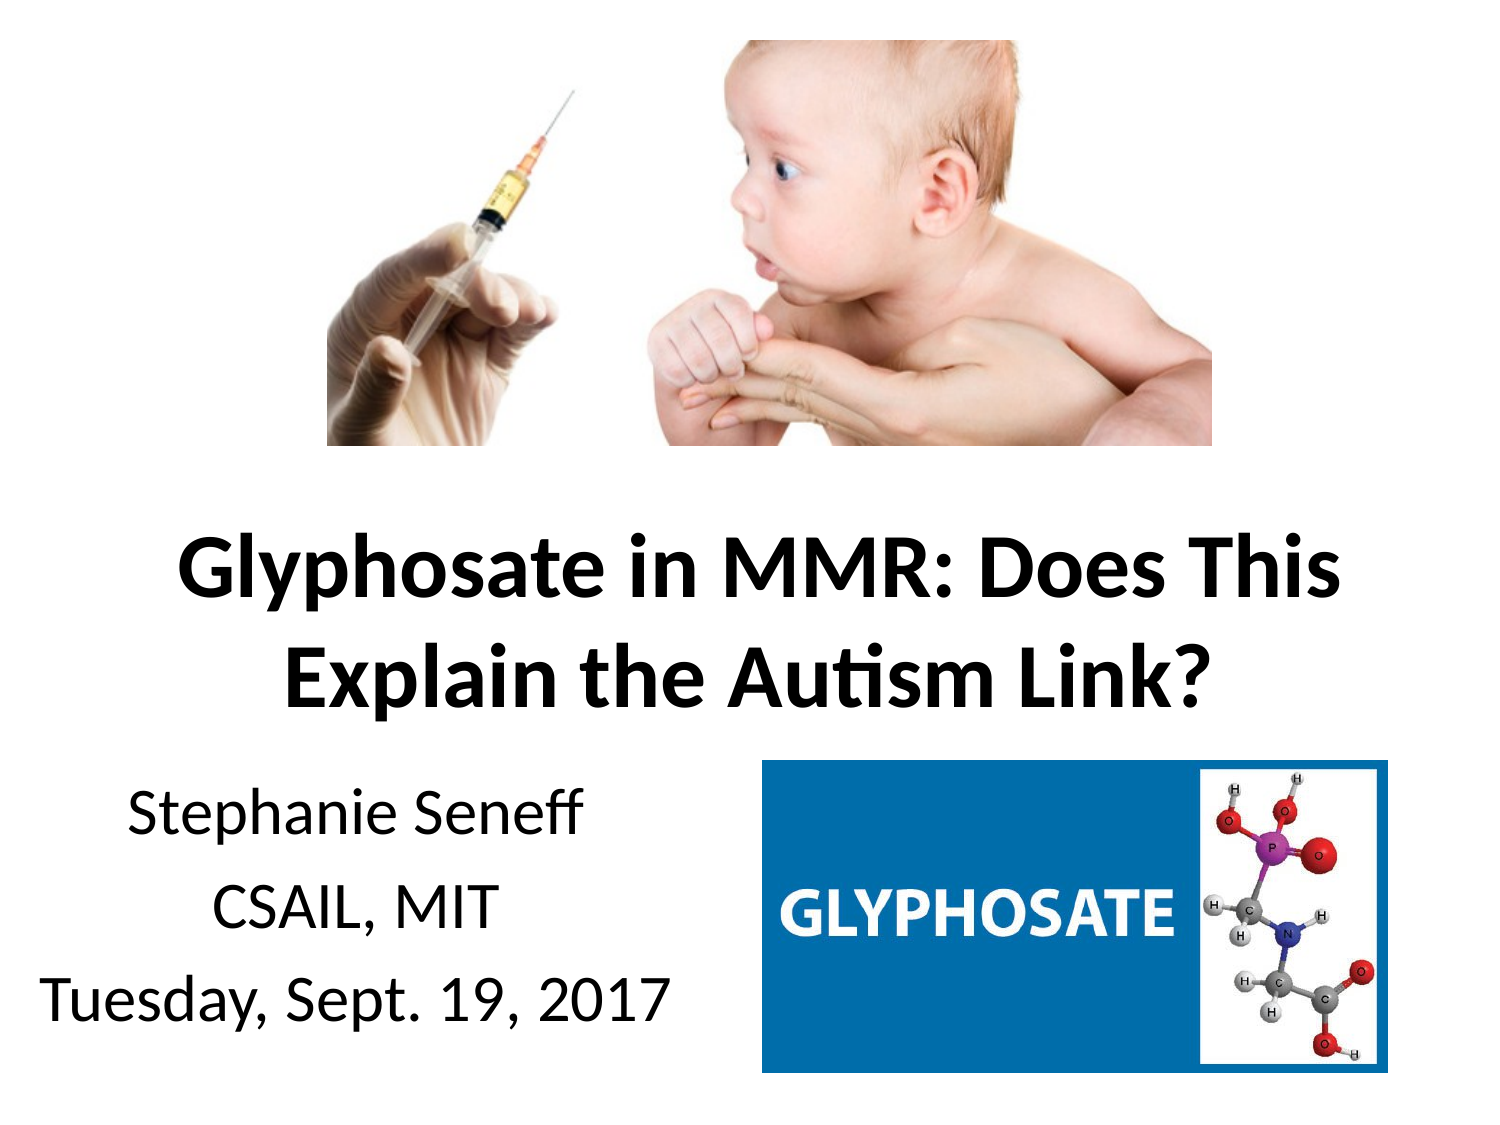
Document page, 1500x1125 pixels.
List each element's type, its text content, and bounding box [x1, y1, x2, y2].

picture [327, 39, 1213, 447]
subtitle Stephanie Seneff CSAIL, MIT Tuesday, Sept. 19, 2017 [0, 760, 750, 1048]
picture [762, 760, 1388, 1074]
title Glyphosate in MMR: Does This Explain the Autism Link? [112, 495, 1388, 737]
